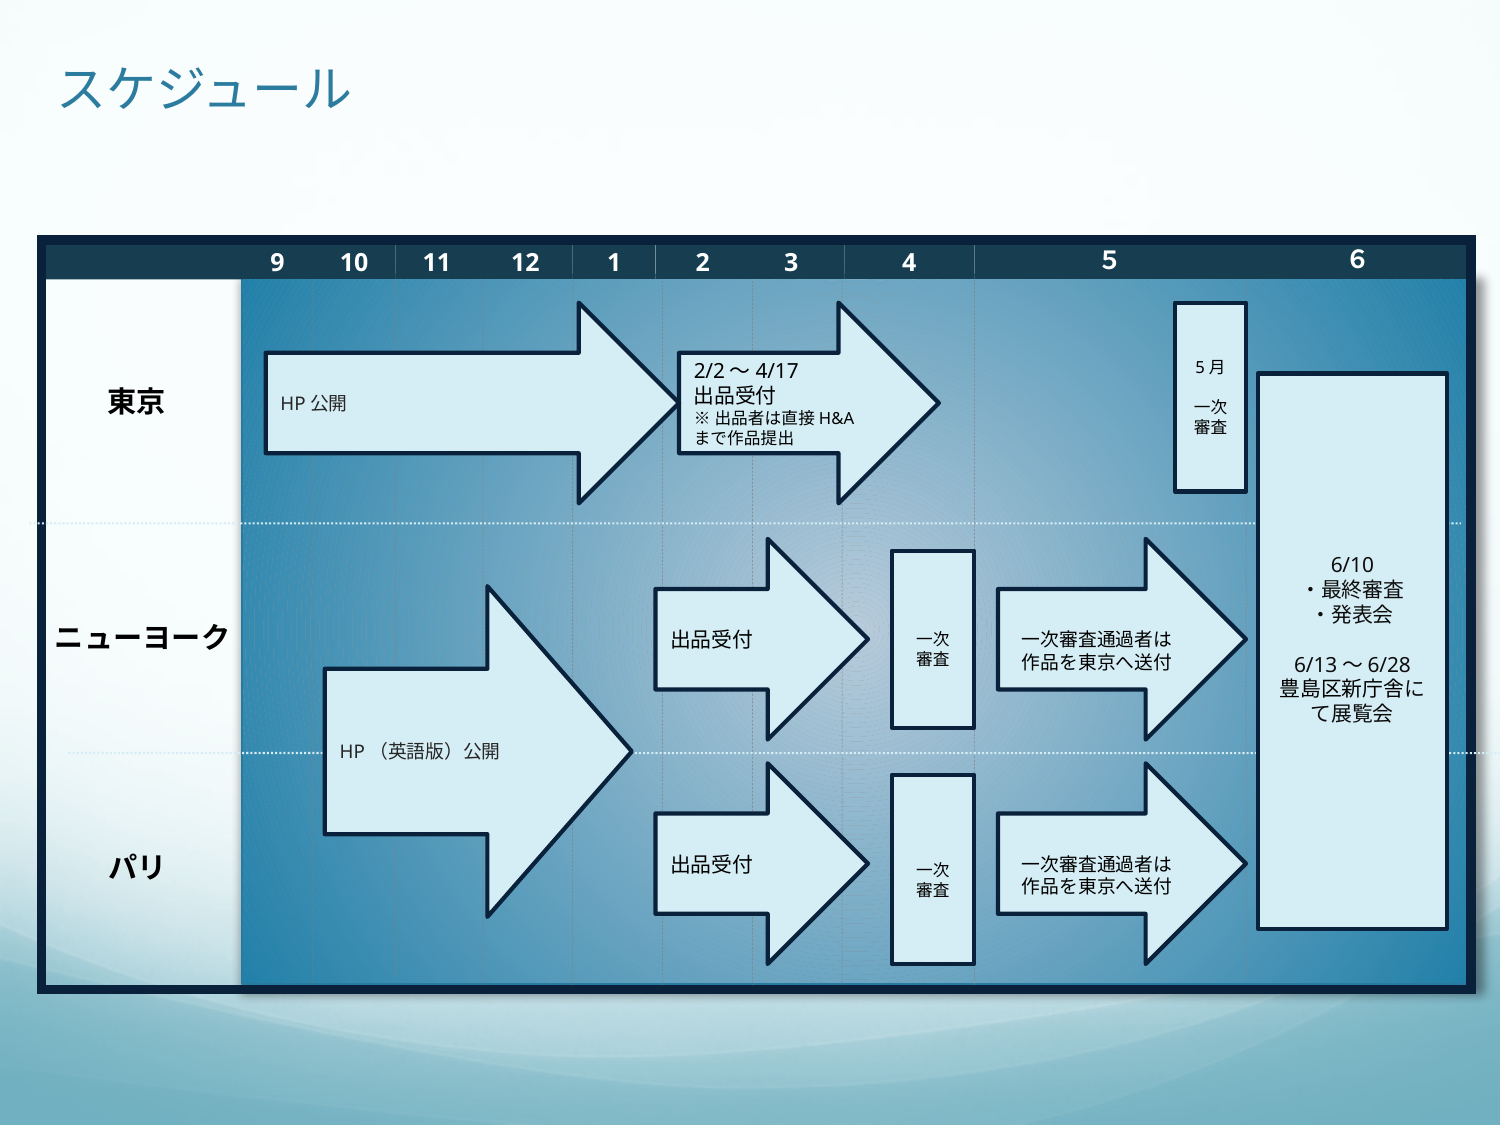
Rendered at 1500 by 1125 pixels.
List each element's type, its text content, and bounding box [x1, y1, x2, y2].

title スケジュール [41, 66, 452, 126]
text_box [28, 236, 1500, 993]
